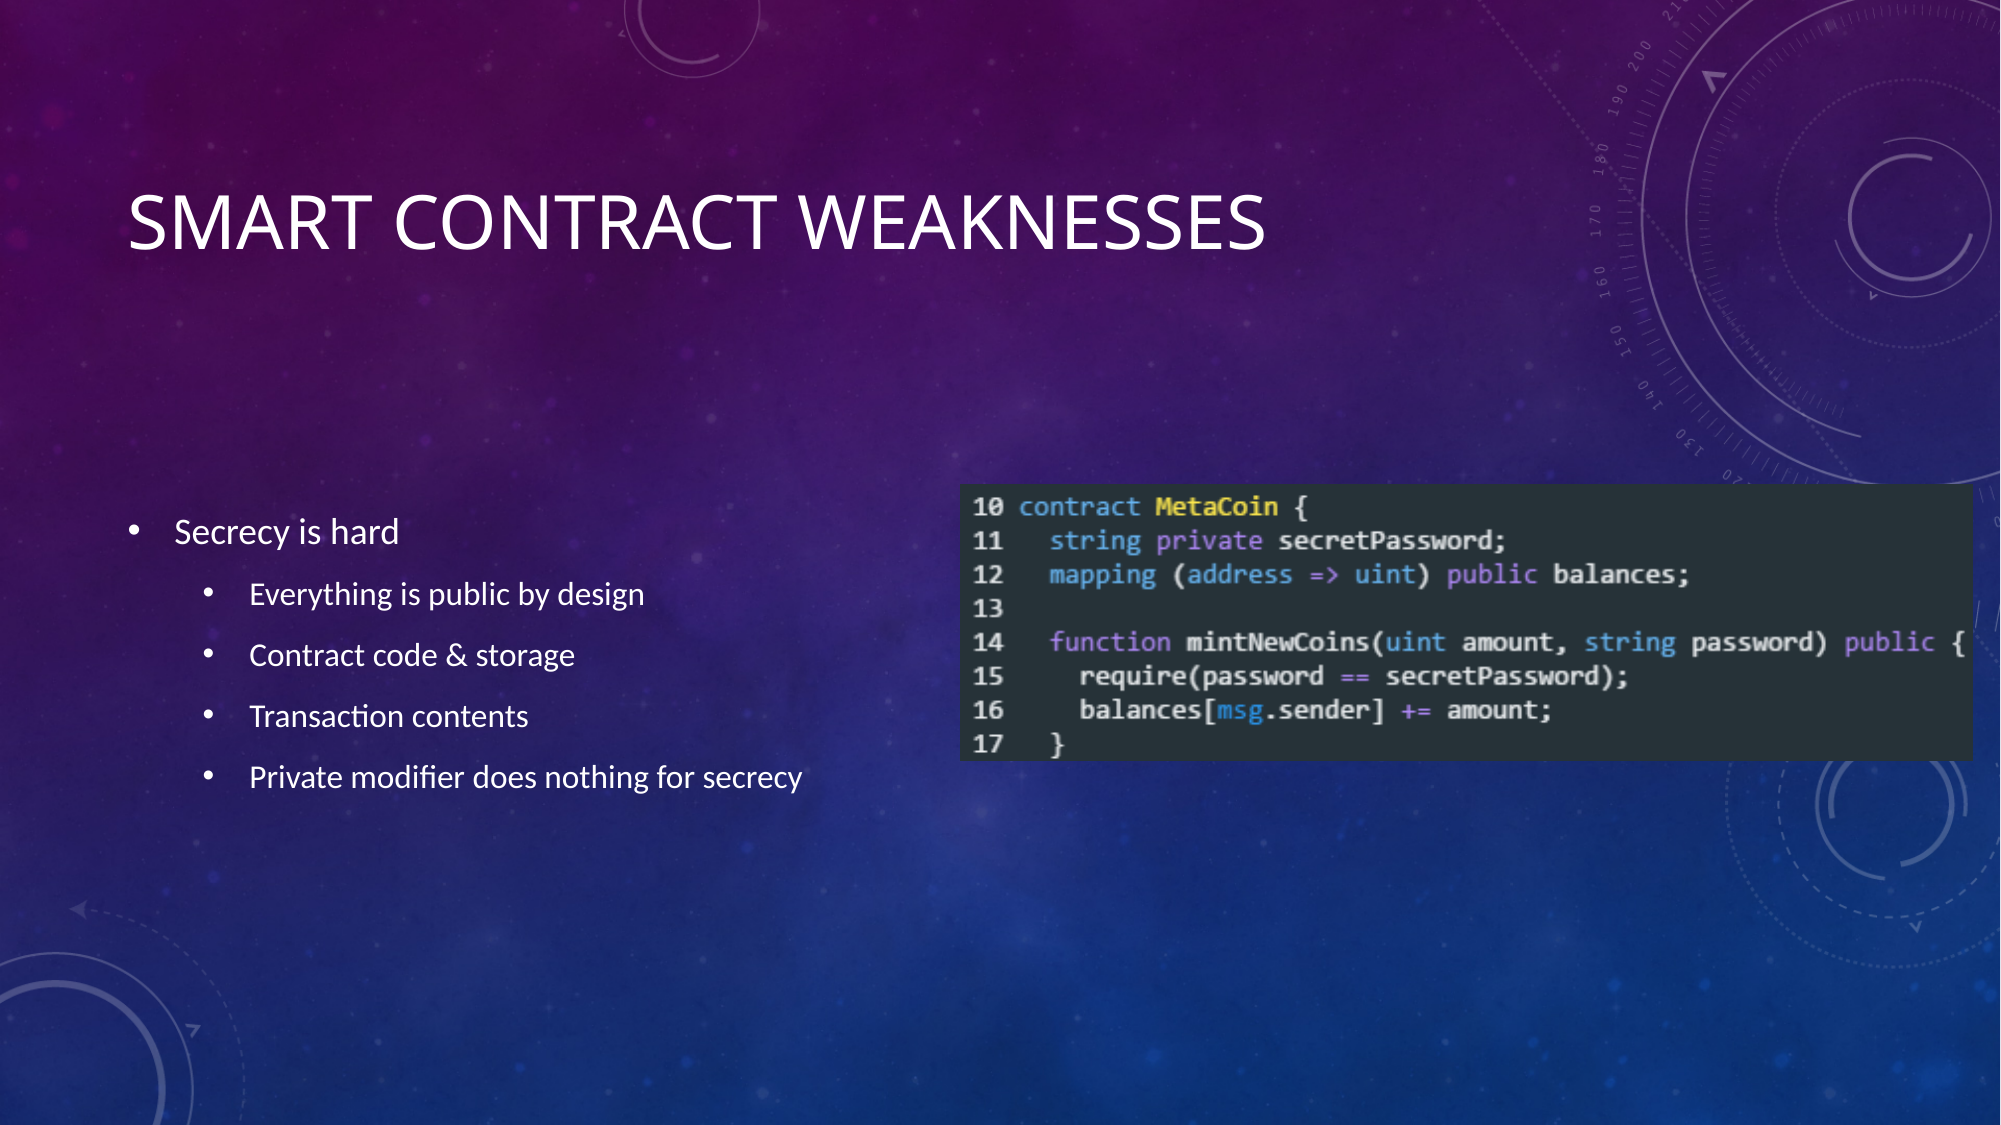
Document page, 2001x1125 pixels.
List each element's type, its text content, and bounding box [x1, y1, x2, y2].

list Secrecy is hard Everything is public by design Contract code & storage Transaction contents Private modifier does nothing for secrecy [112, 351, 932, 950]
picture [0, 0, 2001, 1125]
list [960, 484, 1973, 761]
title Smart Contract Weaknesses [112, 99, 1775, 339]
